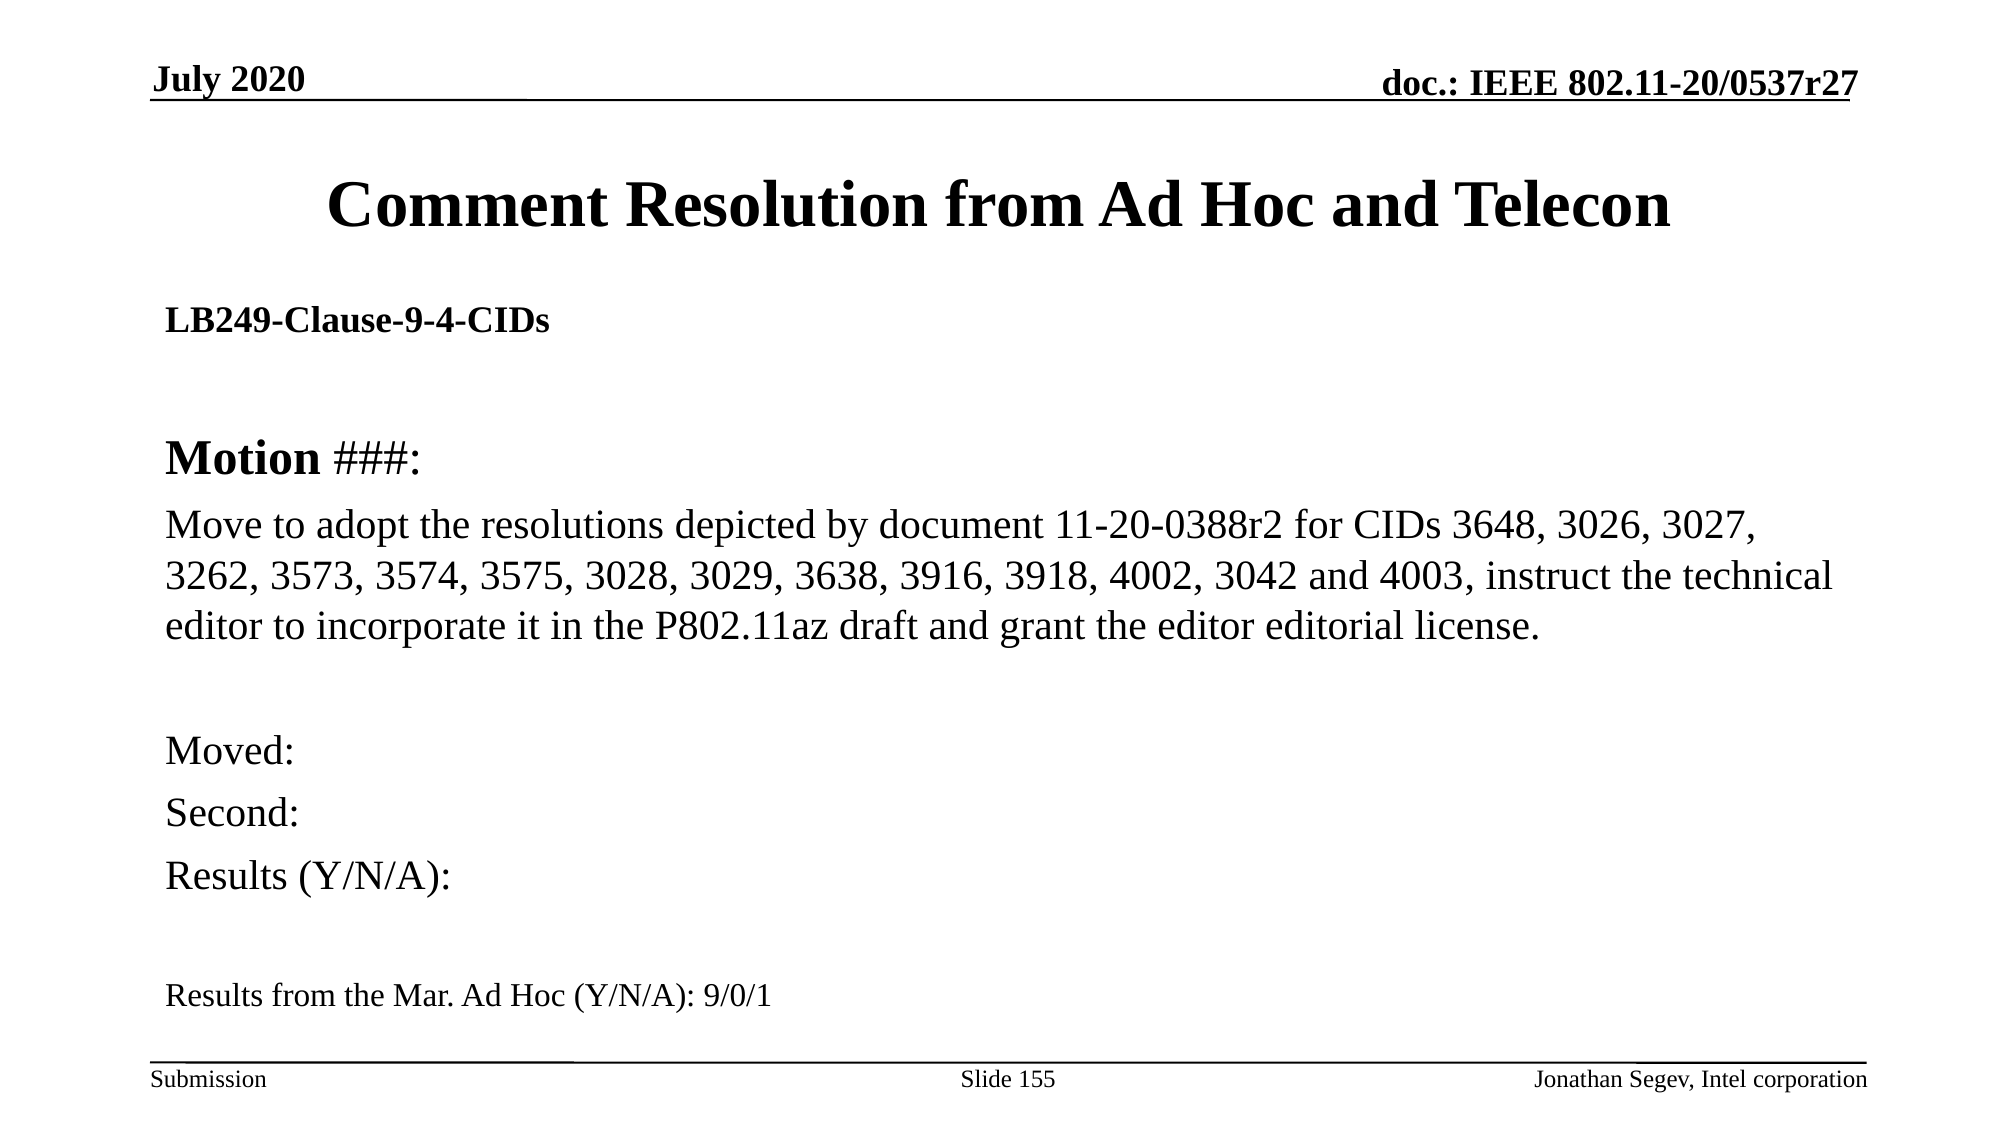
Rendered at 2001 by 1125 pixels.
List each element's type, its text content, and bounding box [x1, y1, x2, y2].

title Comment Resolution from Ad Hoc and Telecon [149, 112, 1850, 286]
slide_number Slide 155 [950, 1061, 1067, 1123]
list LB249-Clause-9-4-CIDs Motion ###: Move to adopt the resolutions depicted by document 11-20-0388r2 for CIDs 3648, 3026, 3027, 3262, 3573, 3574, 3575, 3028, 3029, 3638, 3916, 3918, 4002, 3042 and 4003, instruct the technical editor to incorporate it in the P802.11az draft and grant the editor editorial license. Moved: Second: Results (Y/N/A): Results from the Mar. Ad Hoc (Y/N/A): 9/0/1 [149, 286, 1850, 1000]
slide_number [152, 54, 563, 100]
footer Jonathan Segev, Intel corporation [1171, 1061, 1869, 1093]
